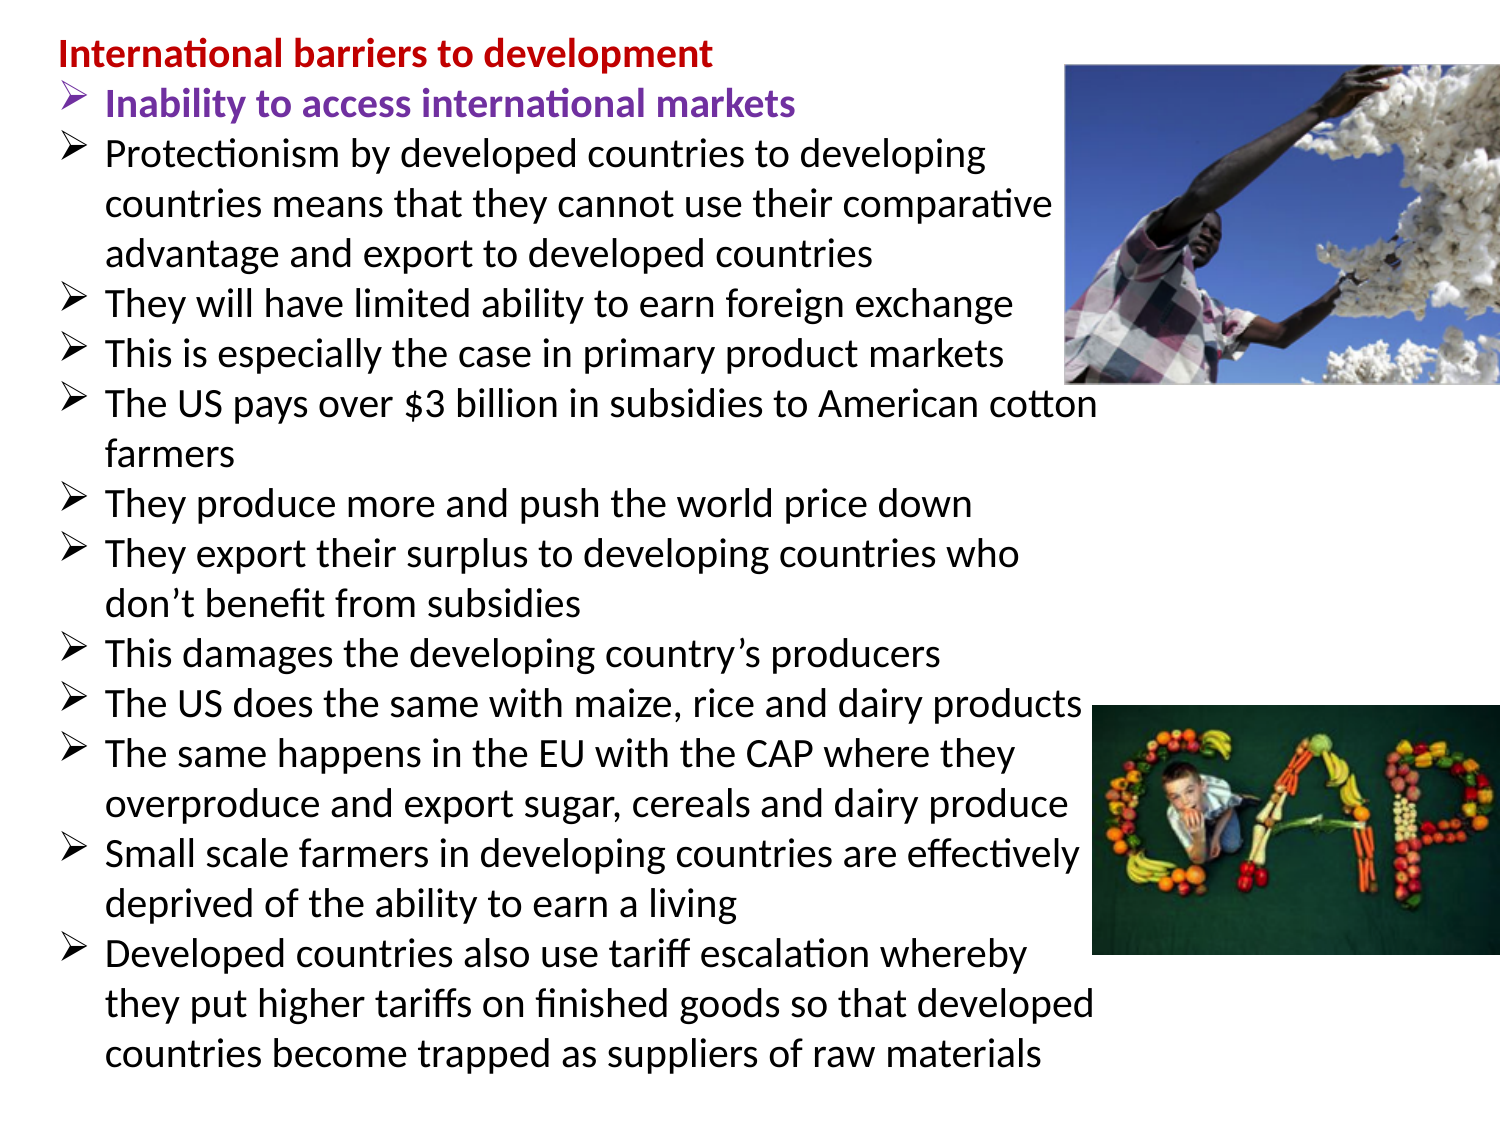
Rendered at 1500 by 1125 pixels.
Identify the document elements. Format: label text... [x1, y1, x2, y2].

picture [1064, 64, 1500, 385]
picture [1092, 705, 1500, 955]
text_box International barriers to development Inability to access international markets Protectionism by developed countries to developing countries means that they cannot use their comparative advantage and export to developed countries They will have limited ability to earn foreign exchange This is especially the case in primary product markets The US pays over $3 billion in subsidies to American cotton farmers They produce more and push the world price down They export their surplus to developing countries who don’t benefit from subsidies This damages the developing country’s producers The US does the same with maize, rice and dairy products The same happens in the EU with the CAP where they overproduce and export sugar, cereals and dairy produce Small scale farmers in developing countries are effectively deprived of the ability to earn a living Developed countries also use tariff escalation whereby they put higher tariffs on finished goods so that developed countries become trapped as suppliers of raw materials [43, 18, 1121, 1084]
